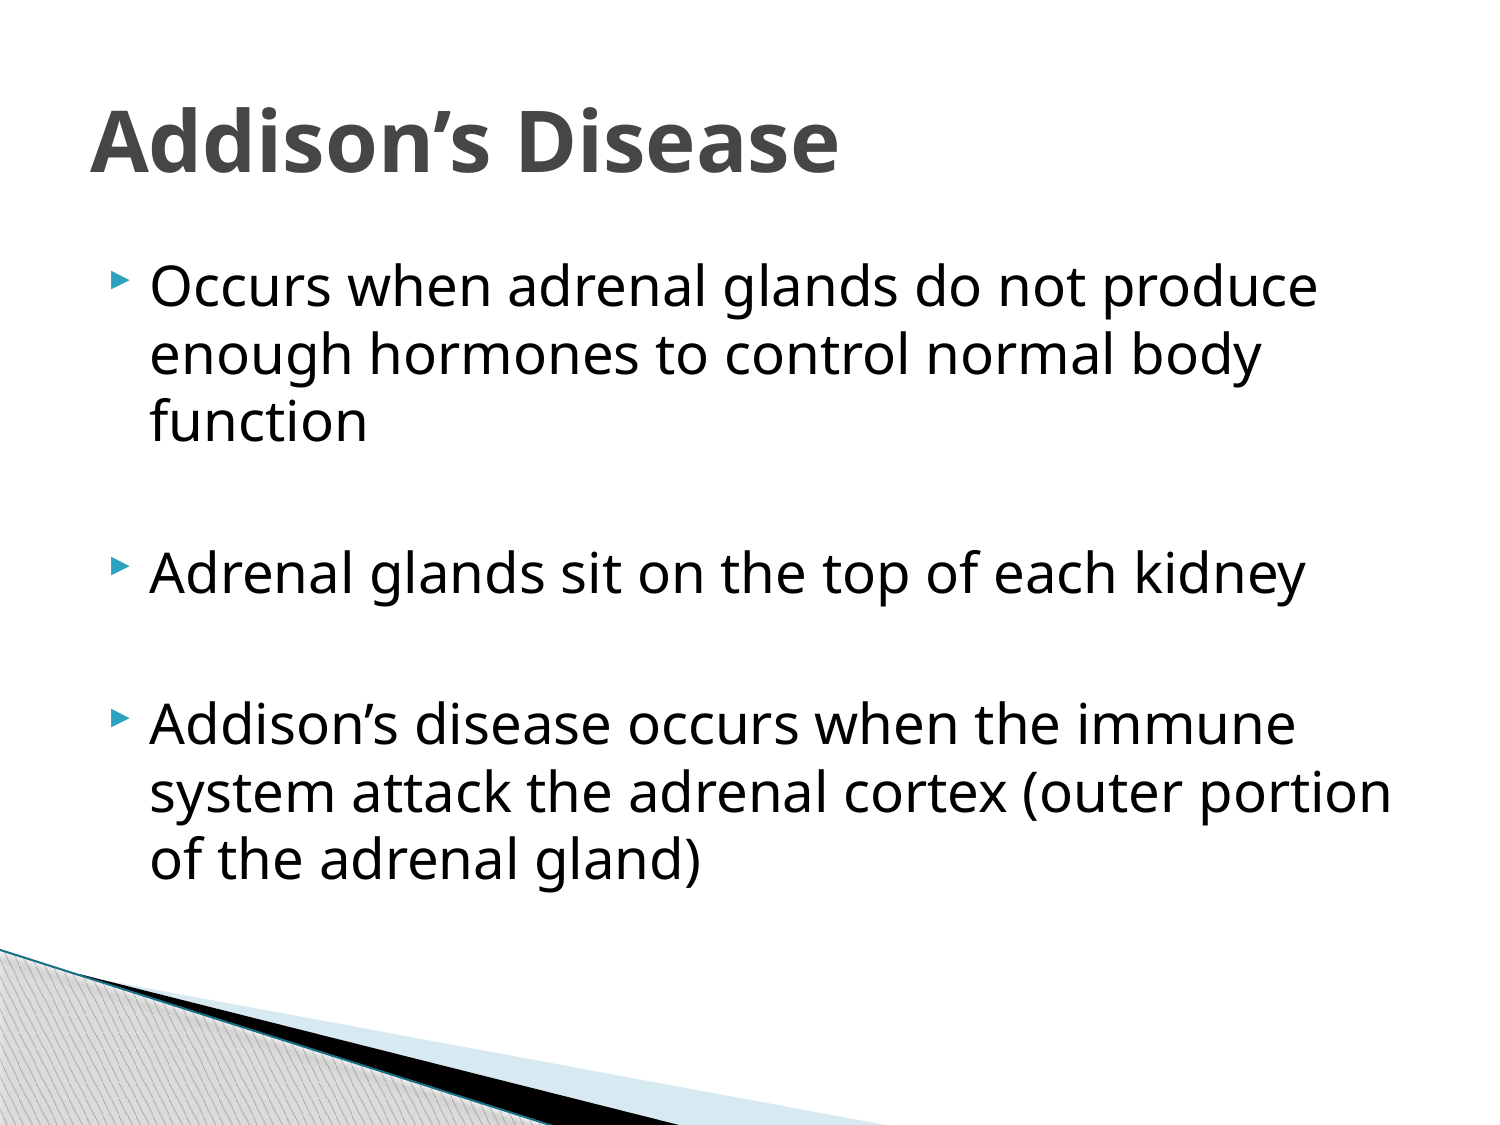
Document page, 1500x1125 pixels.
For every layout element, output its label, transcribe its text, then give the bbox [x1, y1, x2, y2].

list Occurs when adrenal glands do not produce enough hormones to control normal body function Adrenal glands sit on the top of each kidney Addison’s disease occurs when the immune system attack the adrenal cortex (outer portion of the adrenal gland) [74, 242, 1426, 986]
title Addison’s Disease [75, 45, 1425, 233]
